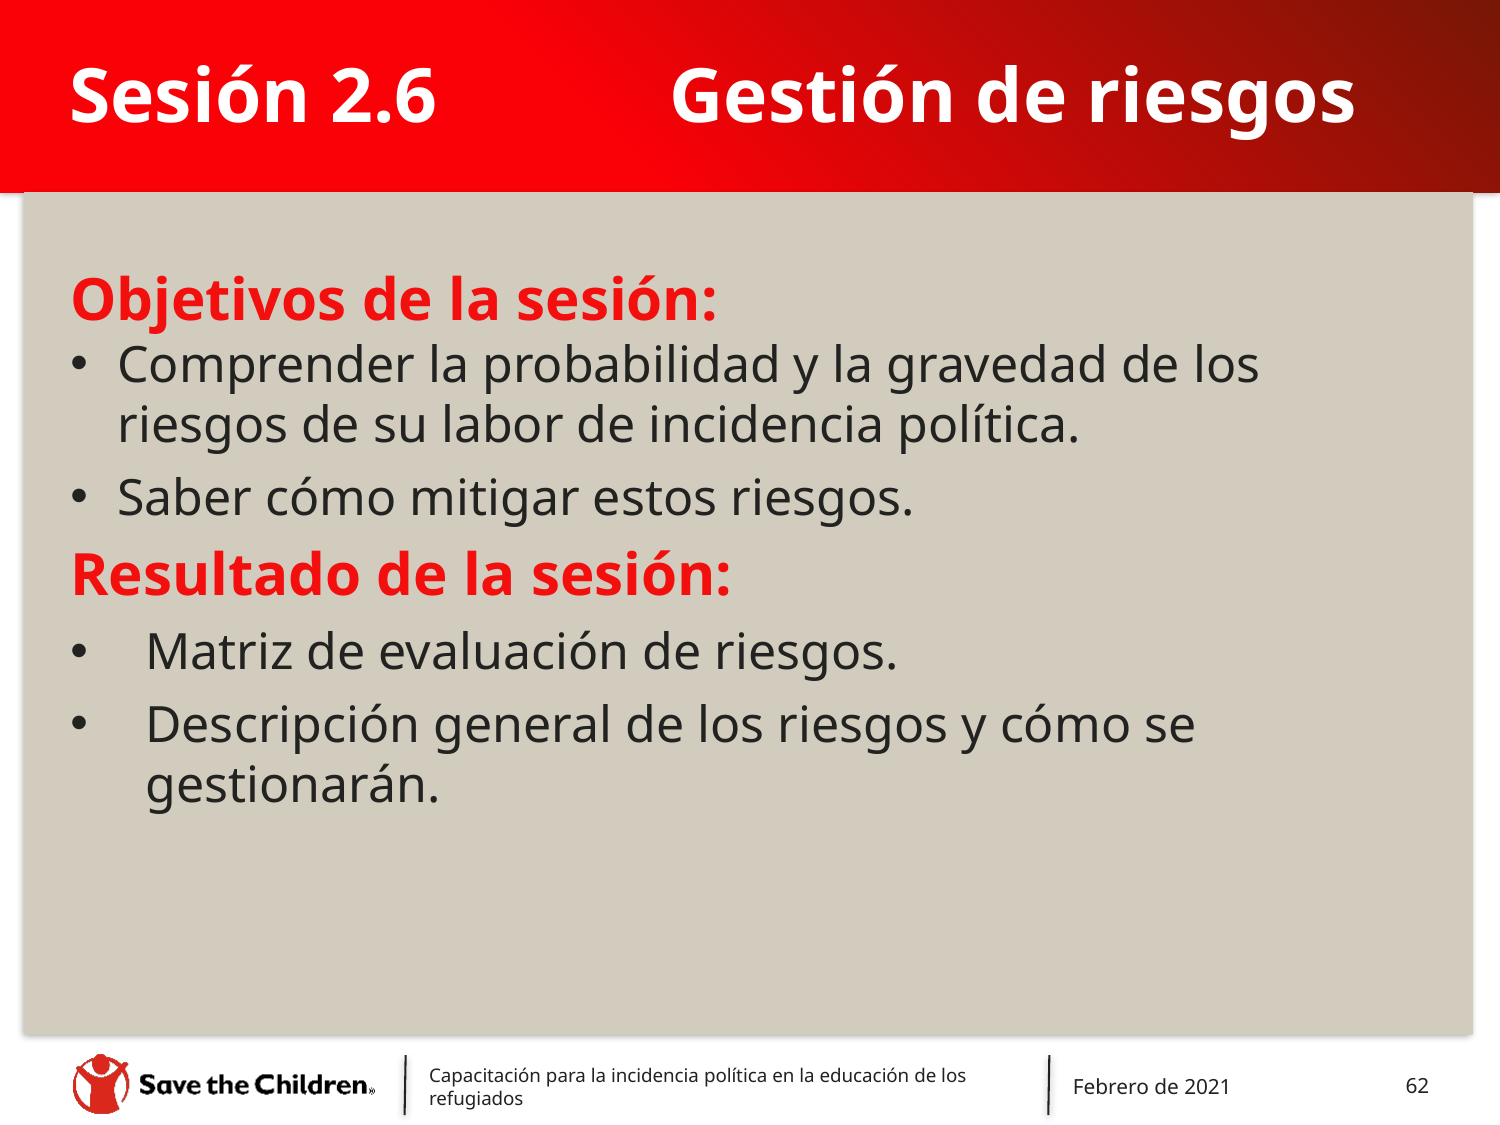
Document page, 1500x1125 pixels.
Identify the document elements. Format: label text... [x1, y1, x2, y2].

footer Capacitación para la incidencia política en la educación de los refugiados [414, 1056, 1042, 1117]
slide_number Febrero de 2021 [1057, 1056, 1317, 1117]
picture [62, 1043, 386, 1125]
slide_number 62 [1317, 1056, 1445, 1117]
list Objetivos de la sesión: Comprender la probabilidad y la gravedad de los riesgos de su labor de incidencia política. Saber cómo mitigar estos riesgos. Resultado de la sesión: Matriz de evaluación de riesgos. Descripción general de los riesgos y cómo se gestionarán. [70, 262, 1428, 1008]
title Sesión 2.6 Gestión de riesgos [69, 33, 1429, 163]
